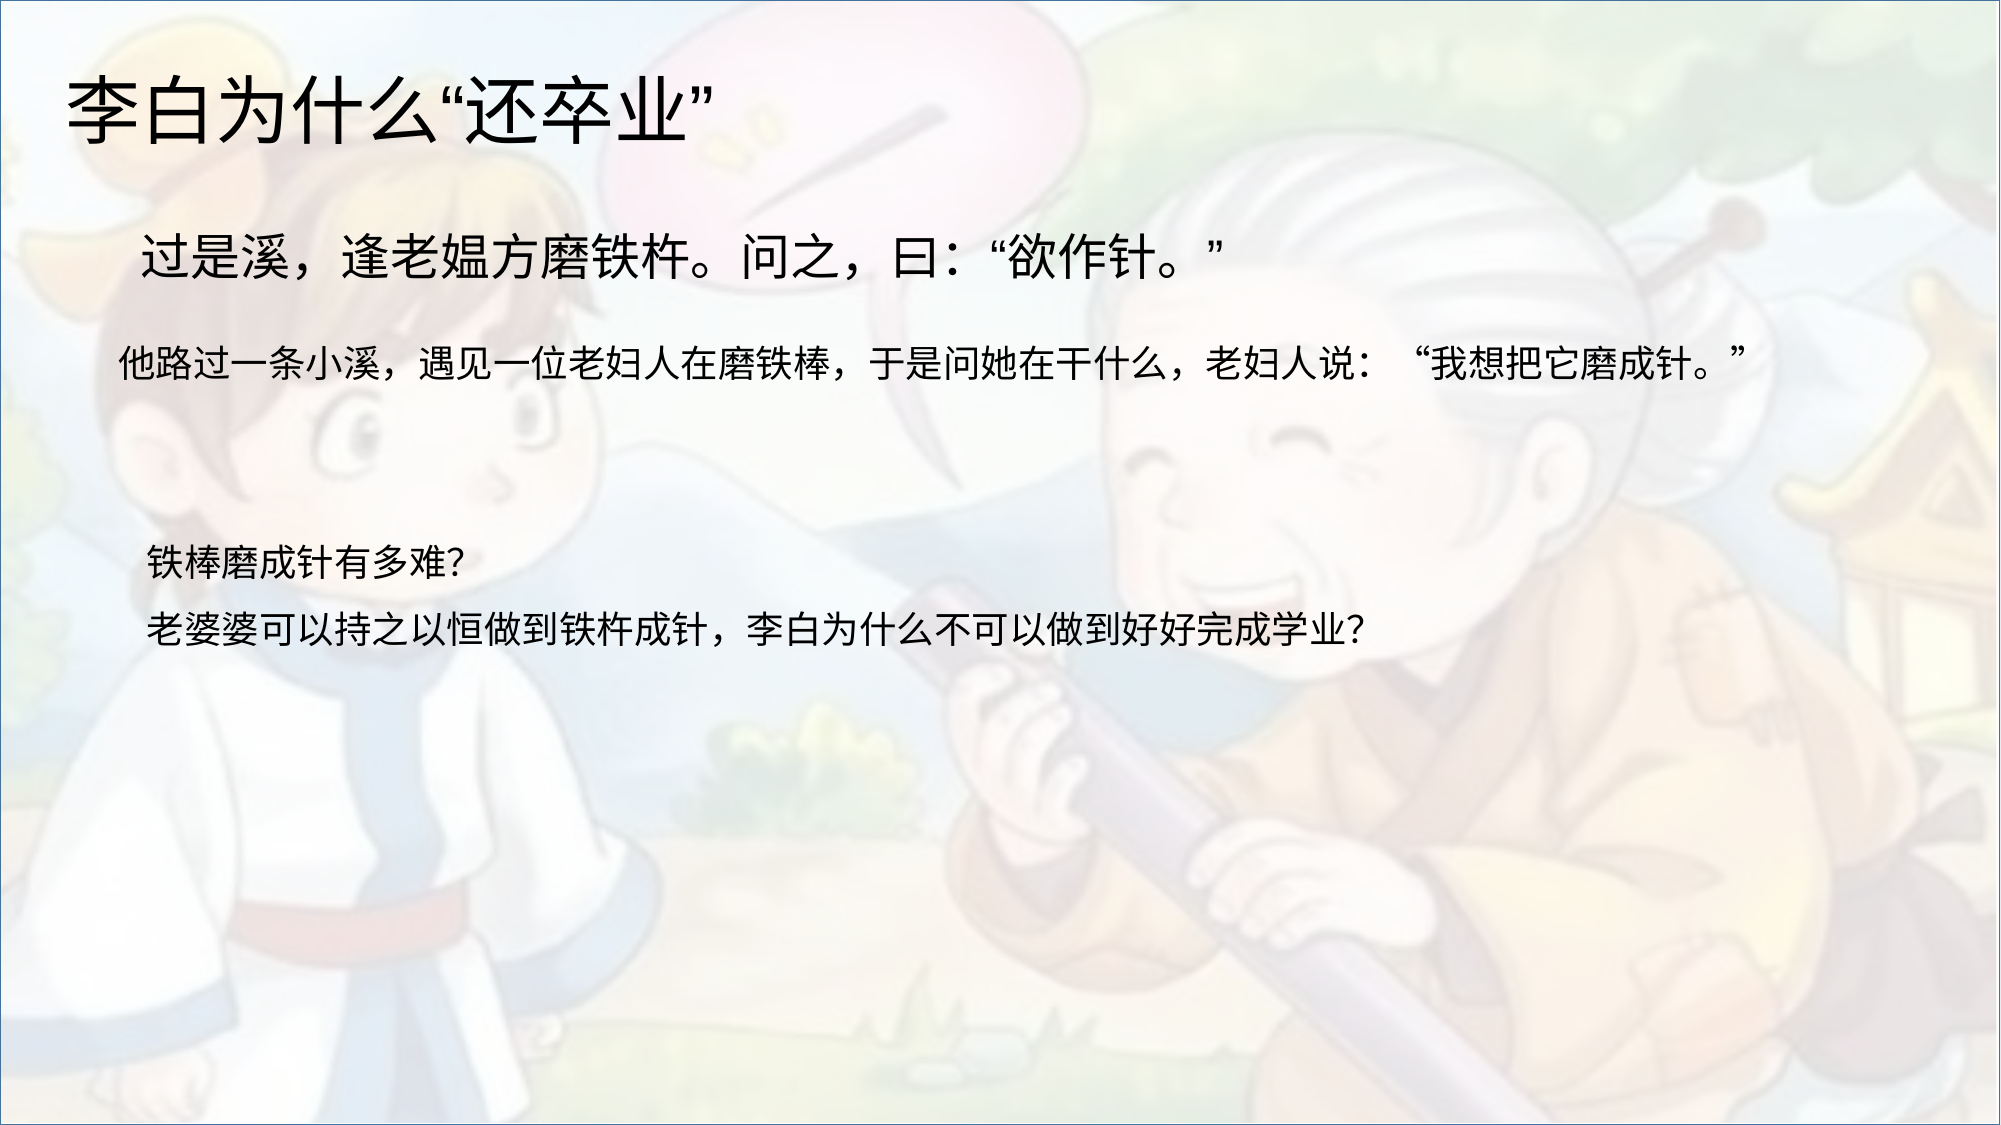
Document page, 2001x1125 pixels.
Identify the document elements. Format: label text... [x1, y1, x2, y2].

text_box 过是溪，逢老媪方磨铁杵。问之，曰：“欲作针。” [125, 217, 1239, 293]
text_box 他路过一条小溪，遇见一位老妇人在磨铁棒，于是问她在干什么，老妇人说：“我想把它磨成针。” [103, 332, 1784, 393]
text_box 李白为什么“还卒业” [50, 55, 1027, 161]
text_box 铁棒磨成针有多难？ 老婆婆可以持之以恒做到铁杵成针，李白为什么不可以做到好好完成学业？ [131, 508, 1659, 659]
